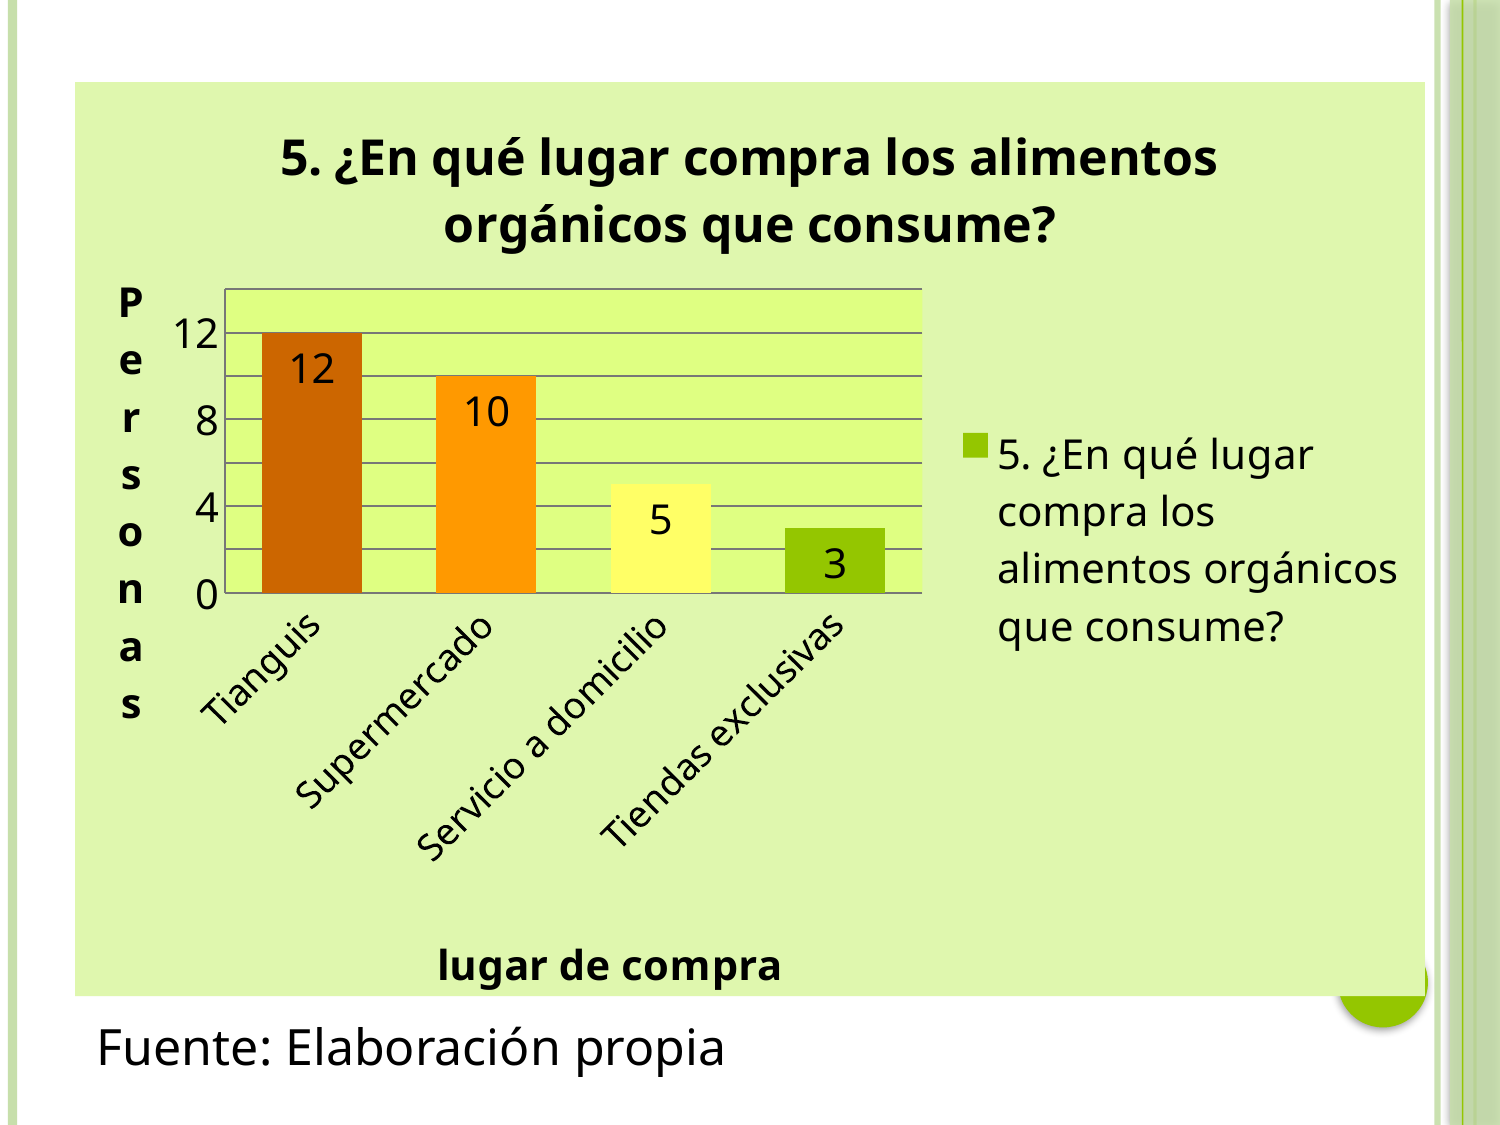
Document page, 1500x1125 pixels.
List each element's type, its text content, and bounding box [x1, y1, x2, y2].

text_box Fuente: Elaboración propia [81, 1016, 774, 1083]
chart [74, 81, 1426, 1006]
